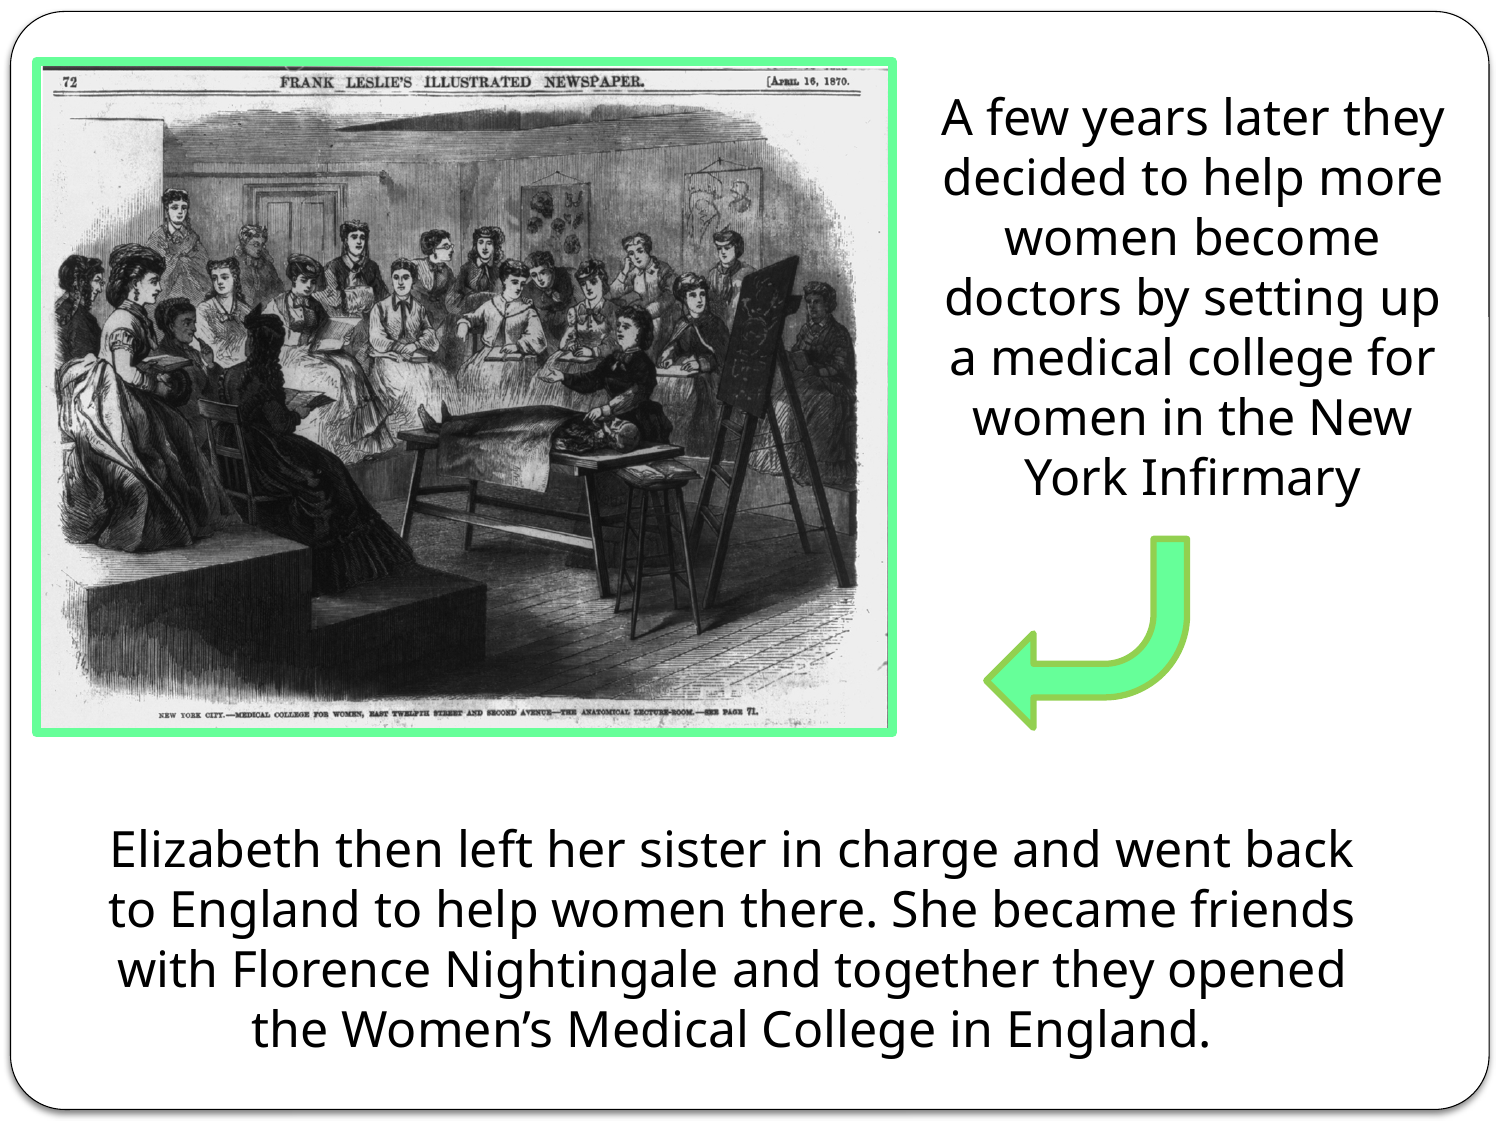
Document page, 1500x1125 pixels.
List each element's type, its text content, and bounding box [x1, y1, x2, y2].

picture [40, 66, 888, 729]
text_box A few years later they decided to help more women become doctors by setting up a medical college for women in the New York Infirmary [915, 78, 1471, 513]
text_box [985, 537, 1189, 729]
text_box Elizabeth then left her sister in charge and went back to England to help women there. She became friends with Florence Nightingale and together they opened the Women’s Medical College in England. [88, 810, 1376, 1066]
